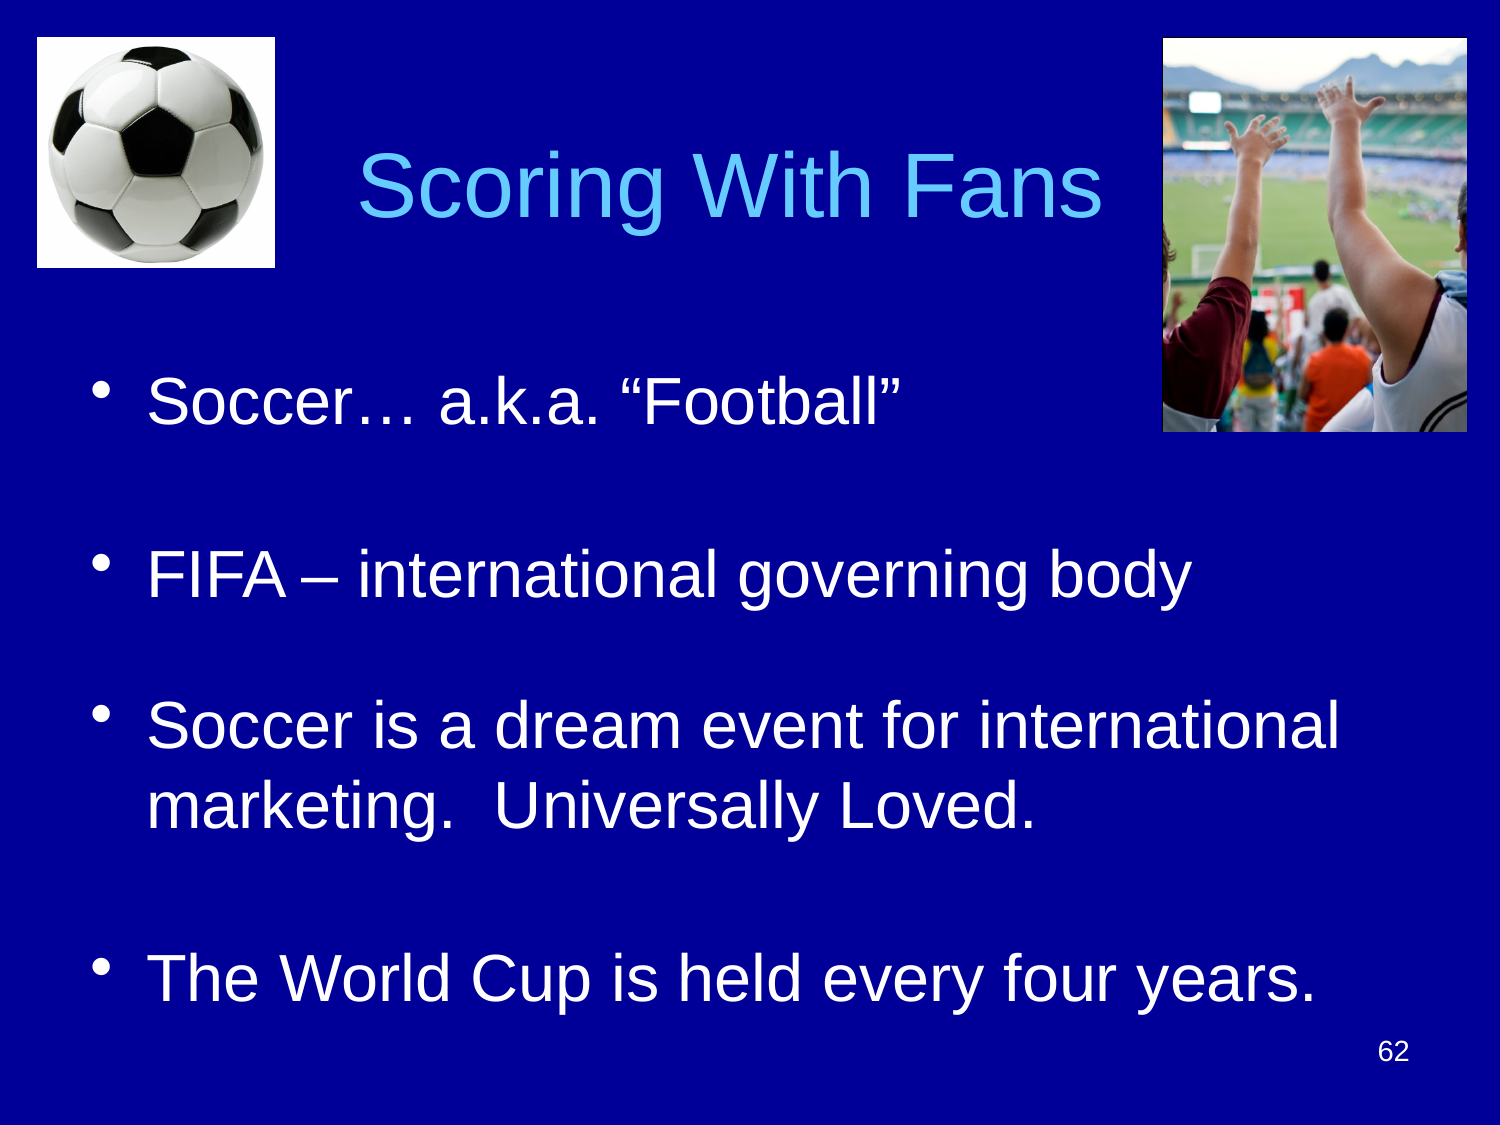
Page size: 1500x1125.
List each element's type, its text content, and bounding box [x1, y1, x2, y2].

picture [1162, 37, 1467, 433]
list Soccer… a.k.a. “Football” FIFA – international governing body Soccer is a dream event for international marketing. Universally Loved. The World Cup is held every four years. [74, 349, 1426, 1006]
title Scoring With Fans [275, 87, 1157, 276]
picture [37, 37, 276, 268]
slide_number 62 [1074, 1024, 1425, 1103]
